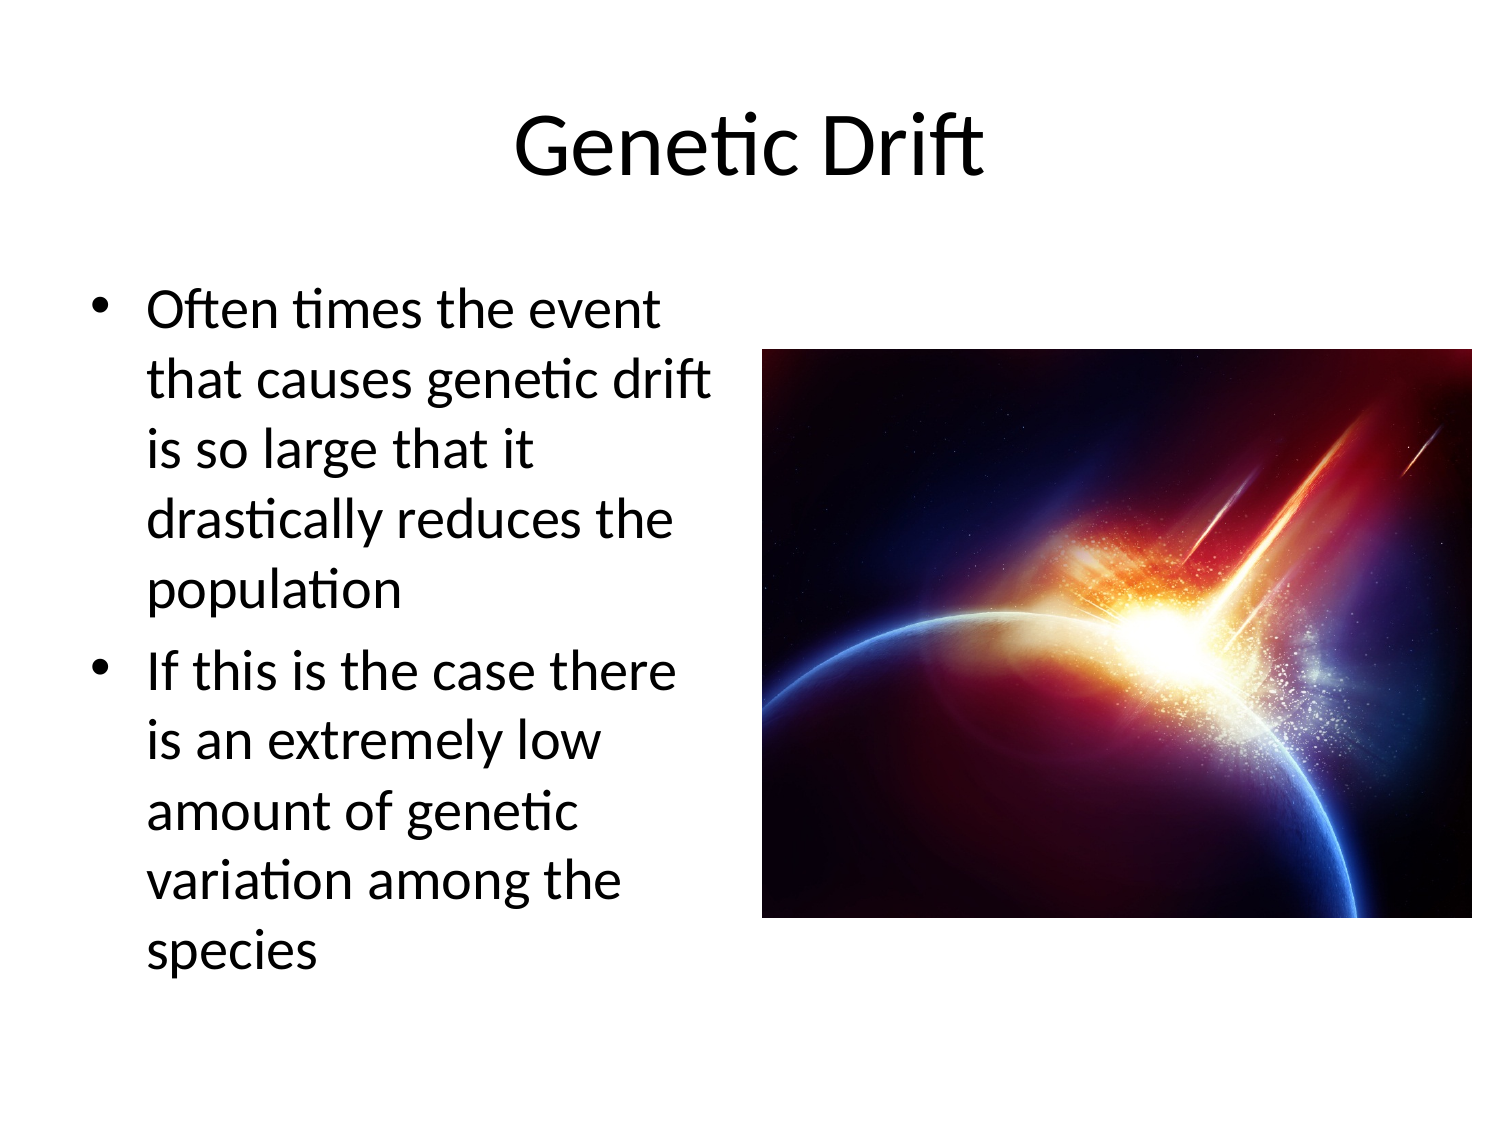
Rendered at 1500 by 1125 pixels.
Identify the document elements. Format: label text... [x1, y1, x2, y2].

list Often times the event that causes genetic drift is so large that it drastically reduces the population If this is the case there is an extremely low amount of genetic variation among the species [75, 262, 738, 1005]
title Genetic Drift [75, 45, 1425, 233]
picture [762, 349, 1473, 918]
